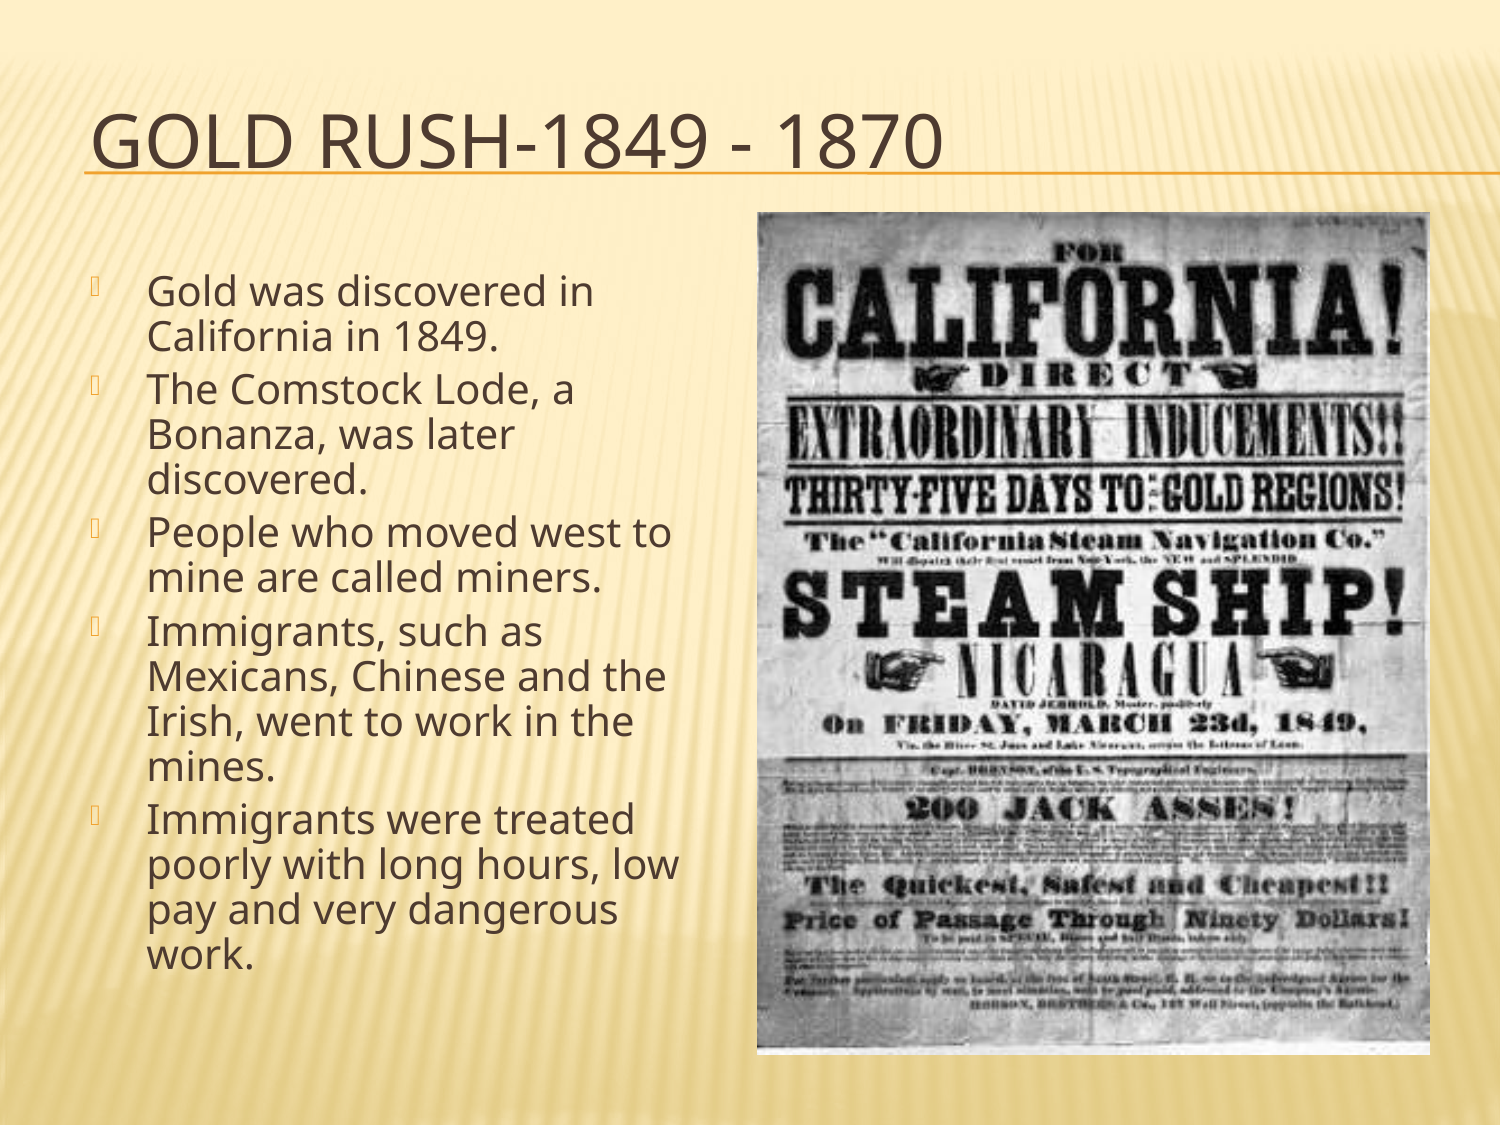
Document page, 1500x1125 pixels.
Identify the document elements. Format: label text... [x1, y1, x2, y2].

list Gold was discovered in California in 1849. The Comstock Lode, a Bonanza, was later discovered. People who moved west to mine are called miners. Immigrants, such as Mexicans, Chinese and the Irish, went to work in the mines. Immigrants were treated poorly with long hours, low pay and very dangerous work. [74, 262, 738, 1006]
title Gold Rush-1849 - 1870 [75, 45, 1425, 233]
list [757, 212, 1430, 1055]
